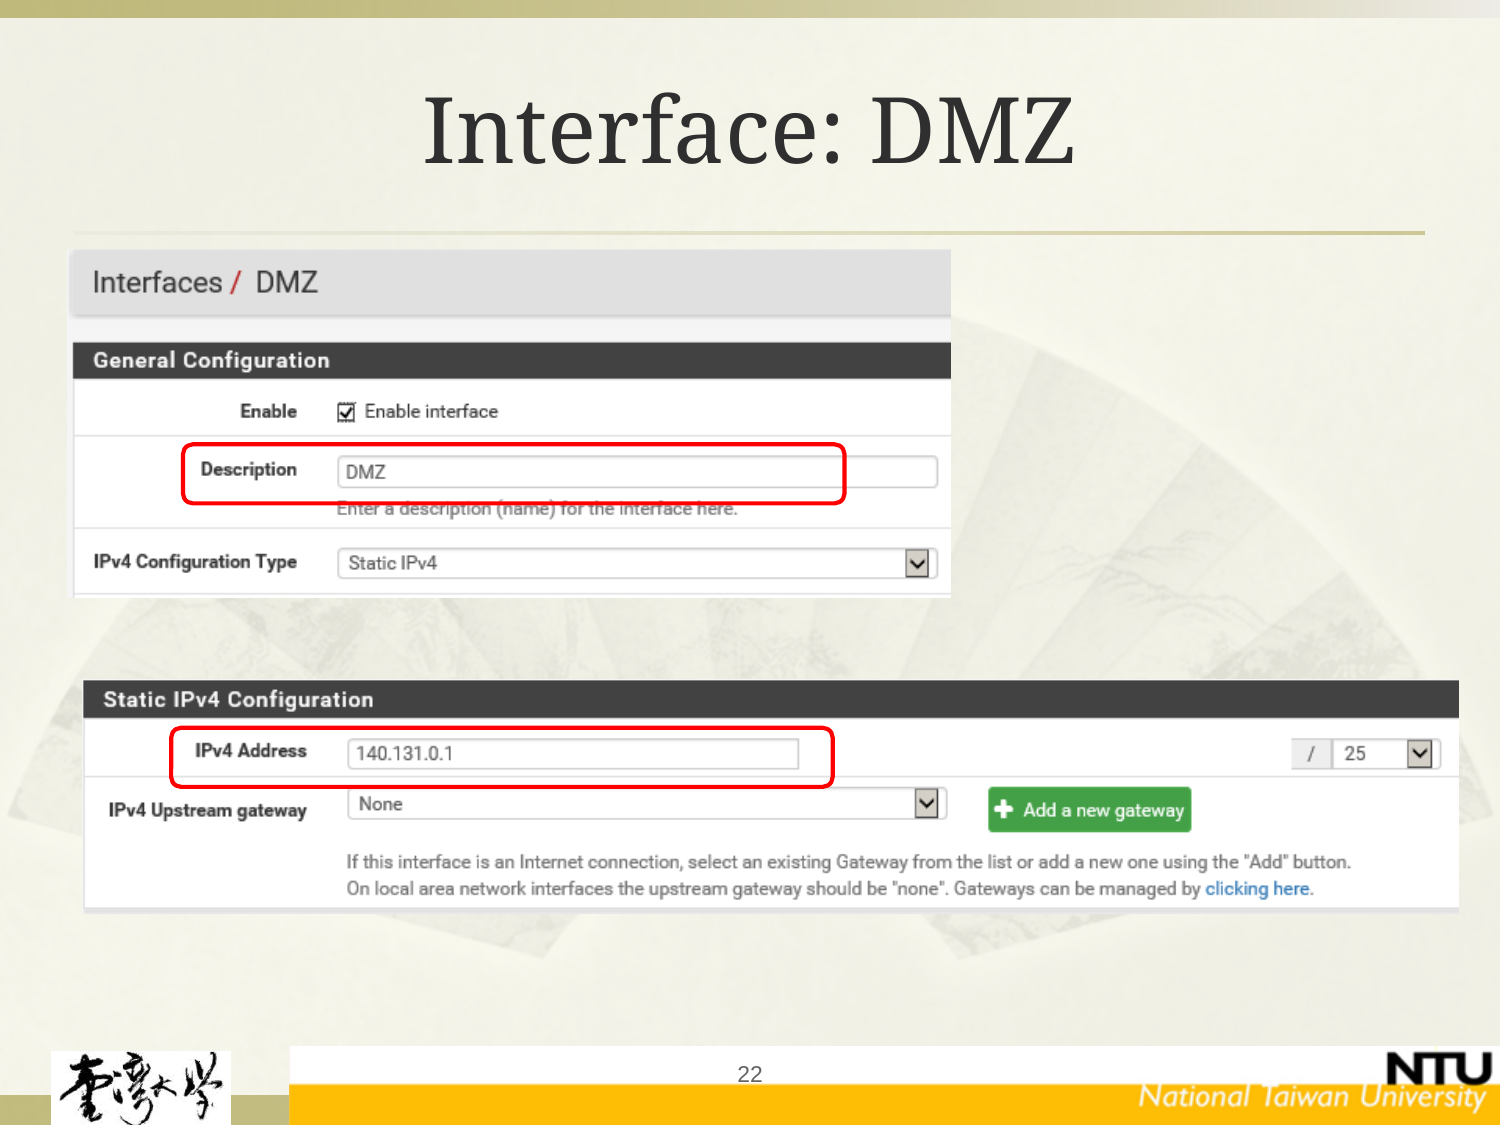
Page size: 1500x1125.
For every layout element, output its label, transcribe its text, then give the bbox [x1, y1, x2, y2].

picture [51, 1051, 231, 1125]
picture [67, 248, 952, 599]
title Interface: DMZ [75, 45, 1425, 209]
picture [81, 679, 1460, 915]
slide_number 22 [675, 1050, 825, 1097]
picture [289, 1046, 1500, 1125]
